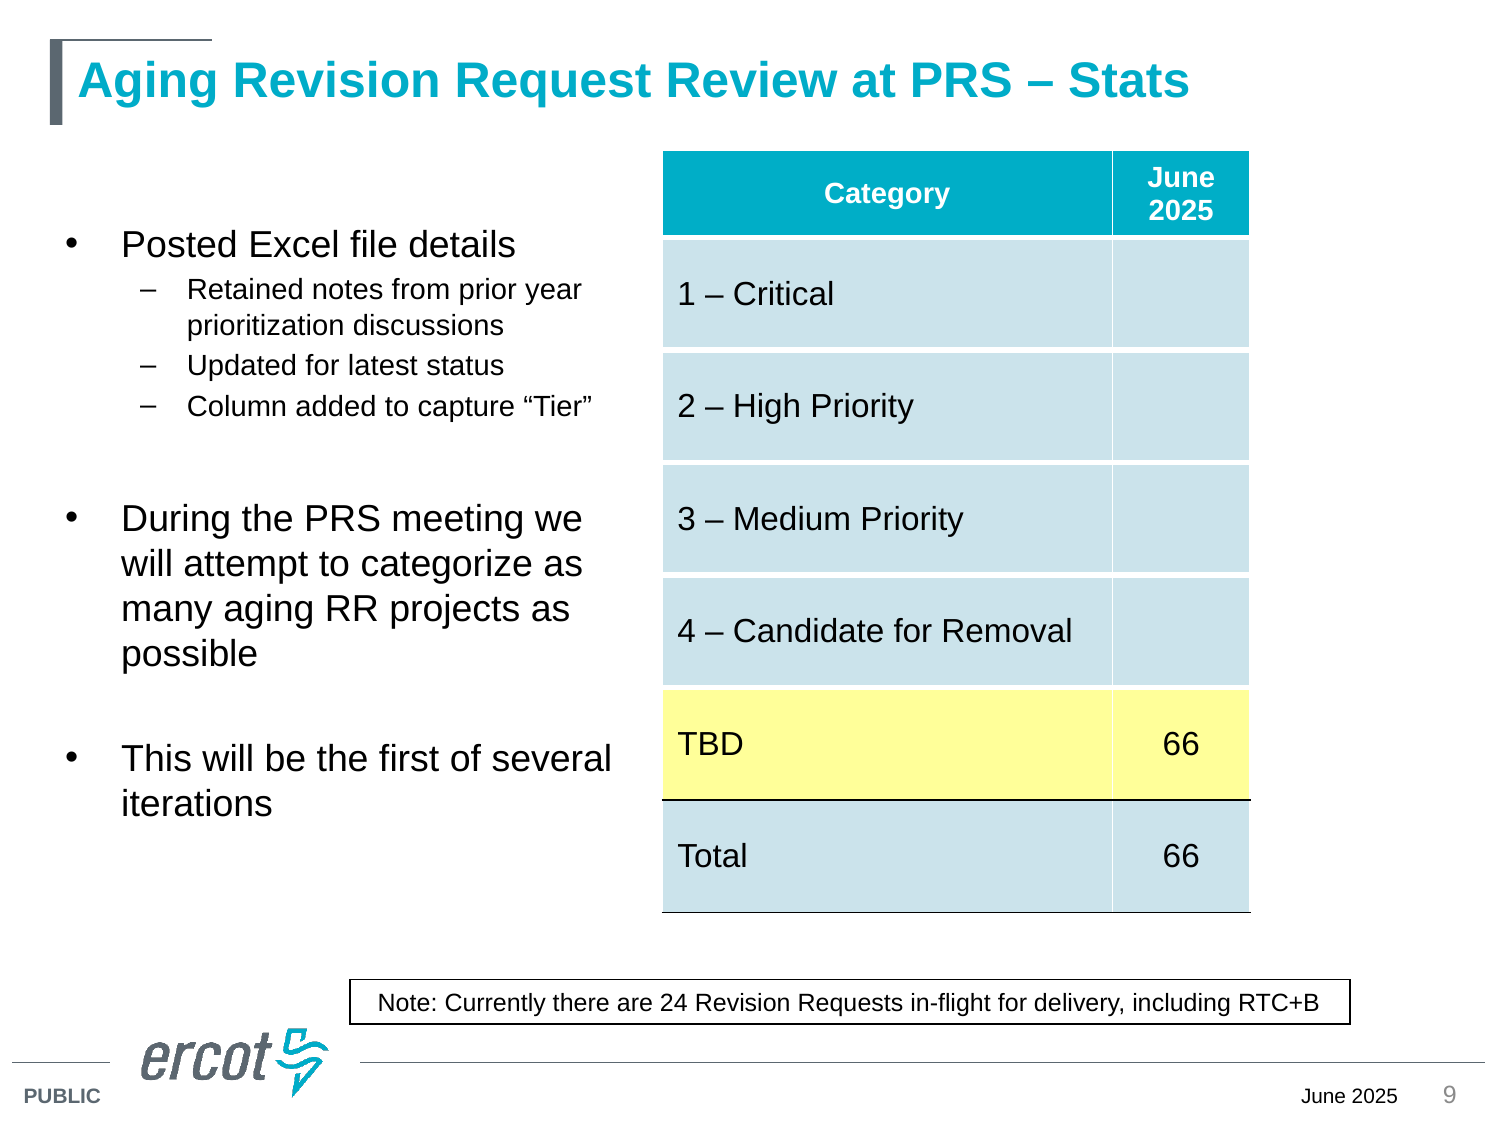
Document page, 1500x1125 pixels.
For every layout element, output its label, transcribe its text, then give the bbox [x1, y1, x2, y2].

table_cell 66 [1113, 690, 1249, 799]
table_cell [1113, 353, 1249, 460]
picture [137, 1025, 332, 1100]
table_cell TBD [663, 690, 1112, 799]
table_cell 66 [1113, 801, 1249, 912]
table_header June 2025 [1113, 151, 1249, 235]
table_cell 2 – High Priority [663, 353, 1112, 460]
table_cell Total [663, 801, 1112, 912]
table_cell [1113, 240, 1249, 347]
table_cell 4 – Candidate for Removal [663, 578, 1112, 685]
title Aging Revision Request Review at PRS – Stats [62, 39, 1263, 125]
table_cell 1 – Critical [663, 240, 1112, 347]
text_box Note: Currently there are 24 Revision Requests in-flight for delivery, including RTC+B [350, 979, 1350, 1025]
table_cell [1113, 465, 1249, 572]
list Posted Excel file details Retained notes from prior year prioritization discussions Updated for latest status Column added to capture “Tier” During the PRS meeting we will attempt to categorize as many aging RR projects as possible This will be the first of several iterations [50, 212, 650, 1025]
table_cell [1113, 578, 1249, 685]
slide_number 9 [1412, 1076, 1488, 1112]
table_header Category [663, 151, 1112, 235]
table_cell 3 – Medium Priority [663, 465, 1112, 572]
